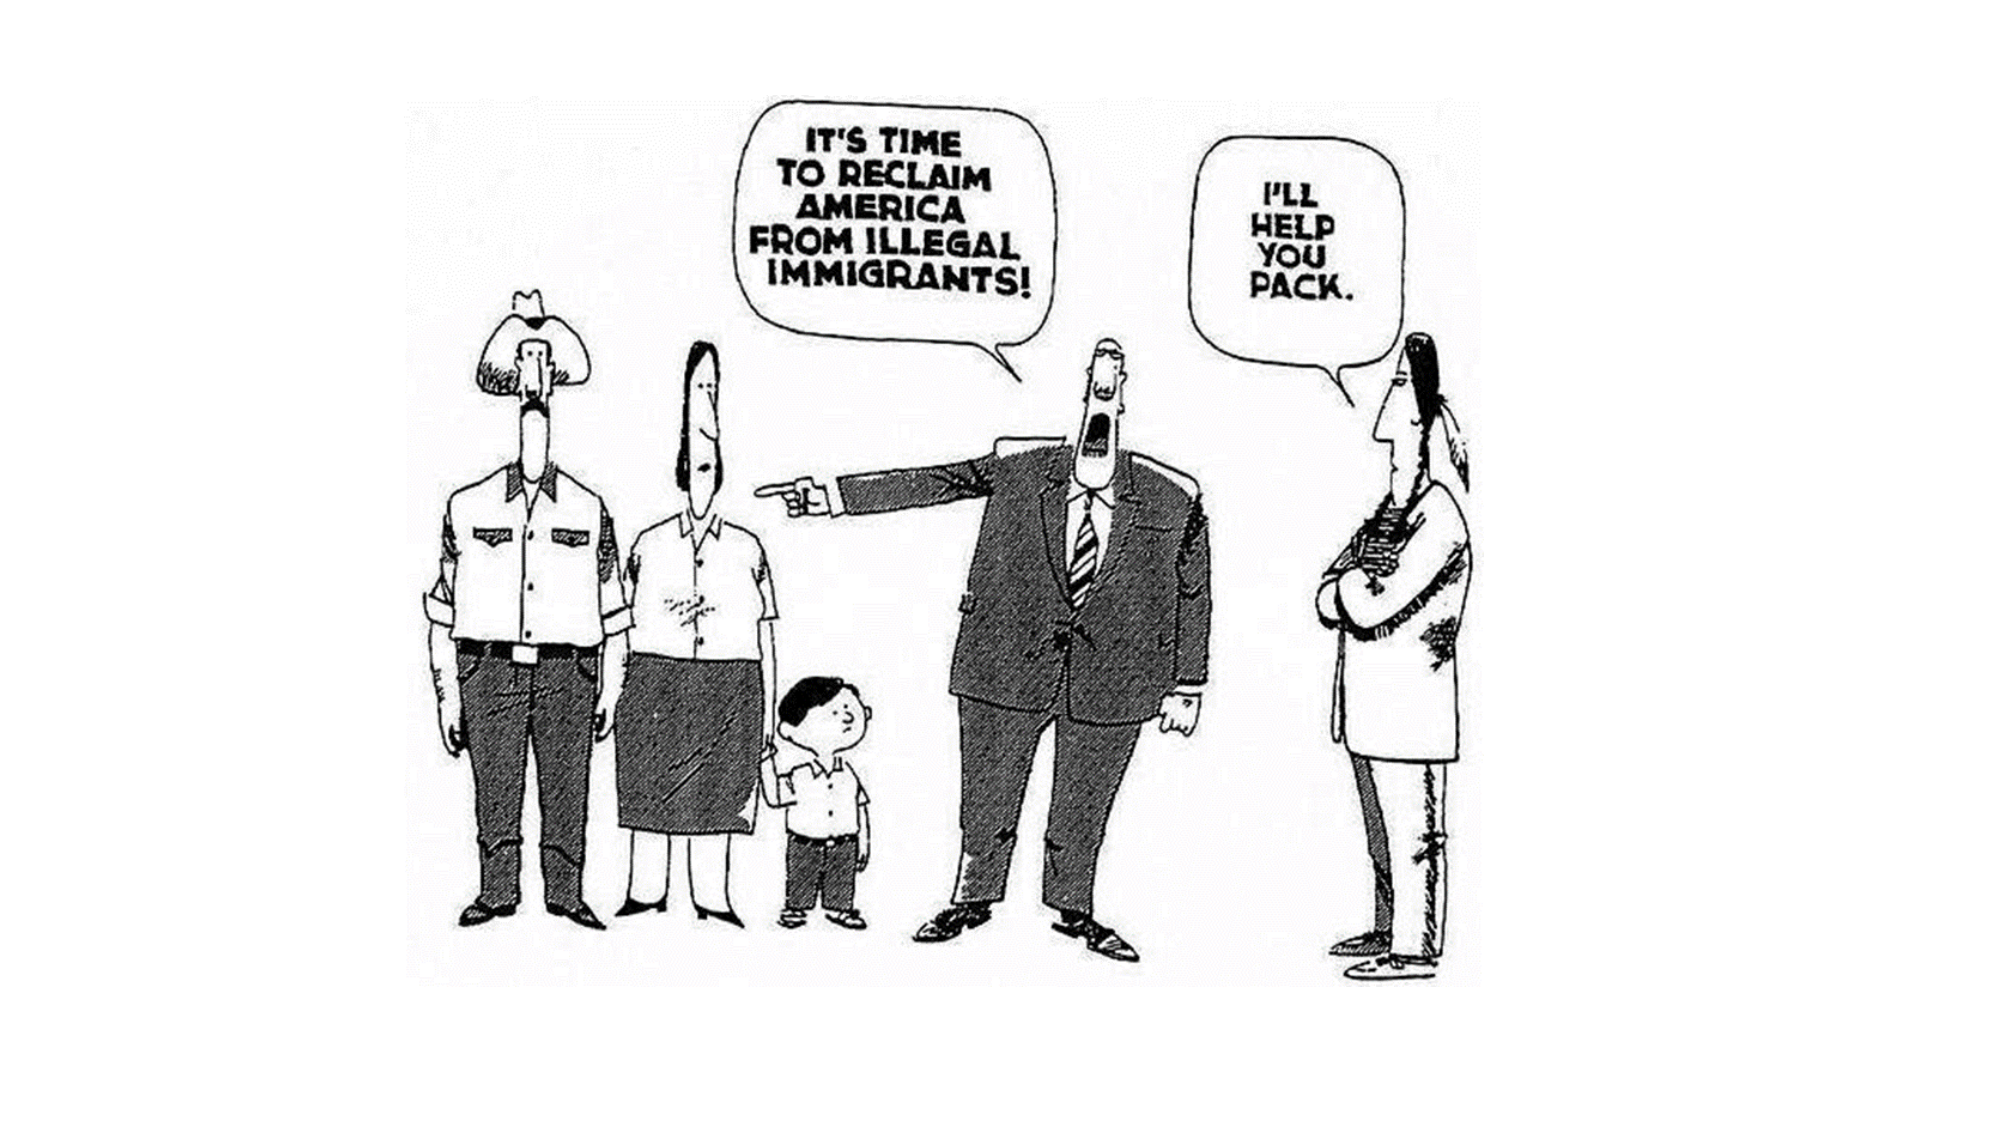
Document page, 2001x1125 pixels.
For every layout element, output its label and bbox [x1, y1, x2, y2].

picture [404, 95, 1484, 987]
